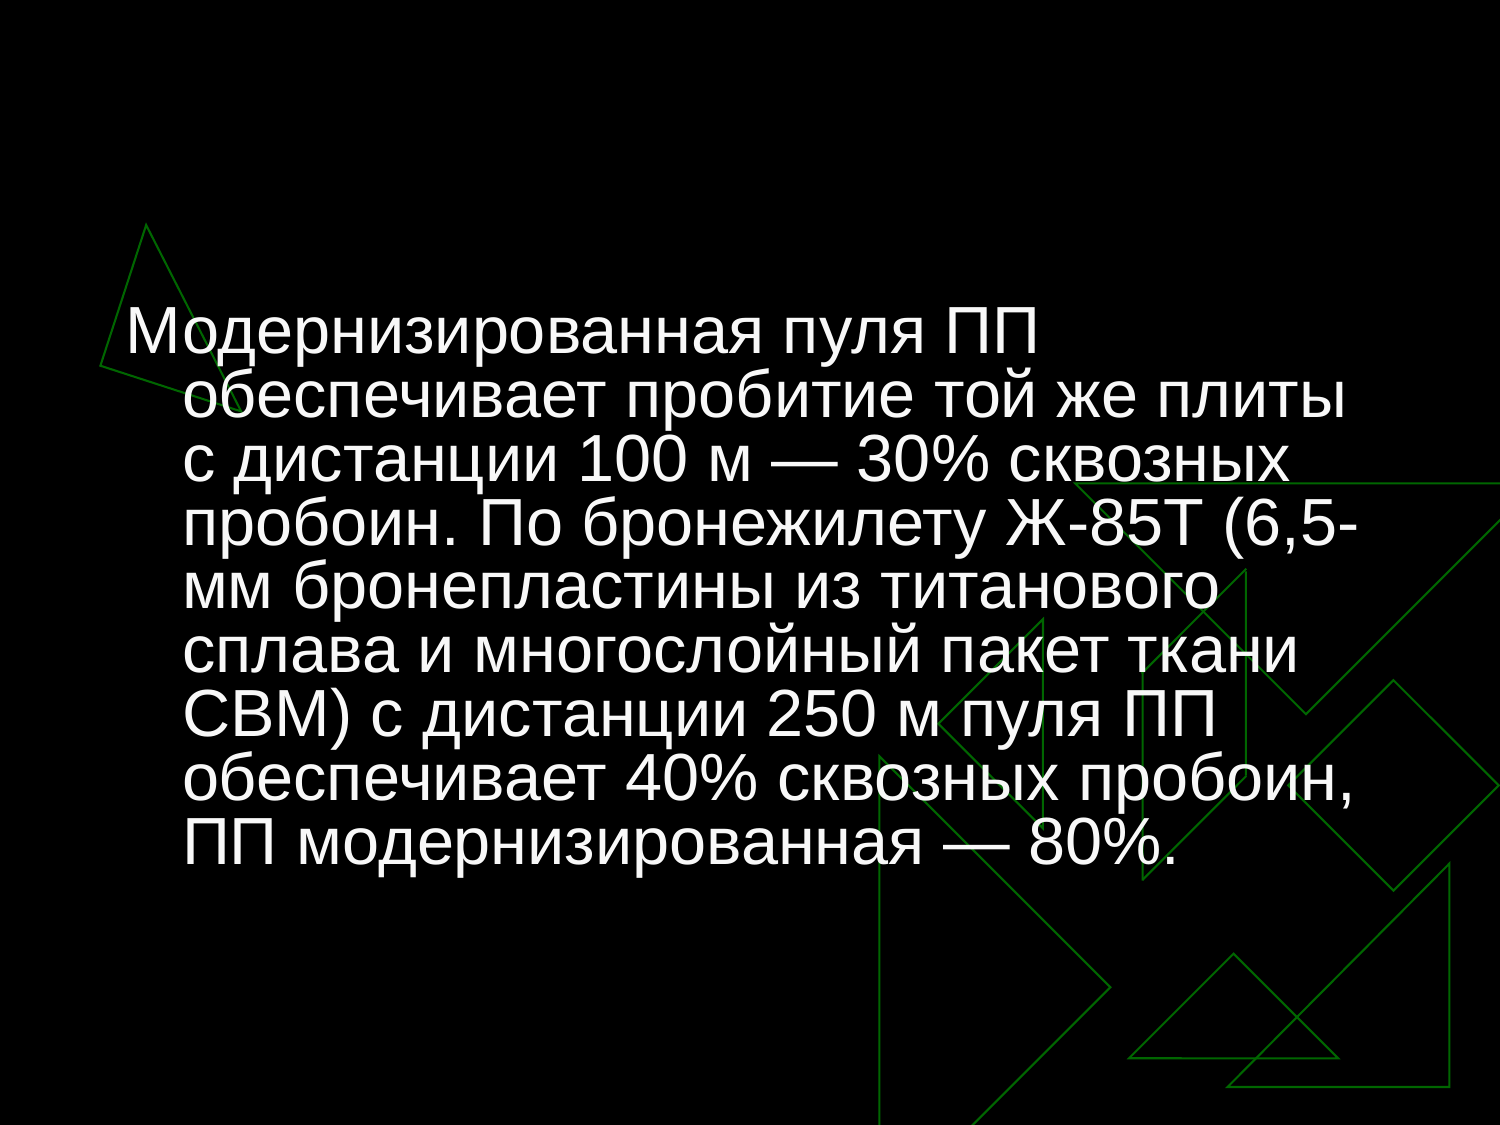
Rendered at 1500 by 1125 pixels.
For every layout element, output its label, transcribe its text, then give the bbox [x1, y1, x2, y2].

list Модернизированная пуля ПП обеспечивает пробитие той же плиты с дистанции 100 м — 30% сквозных пробоин. По бронежилету Ж-85Т (6,5-мм бронепластины из титанового сплава и многослойный пакет ткани СВМ) с дистанции 250 м пуля ПП обеспечивает 40% сквозных пробоин, ПП модернизированная — 80%. [110, 294, 1395, 970]
